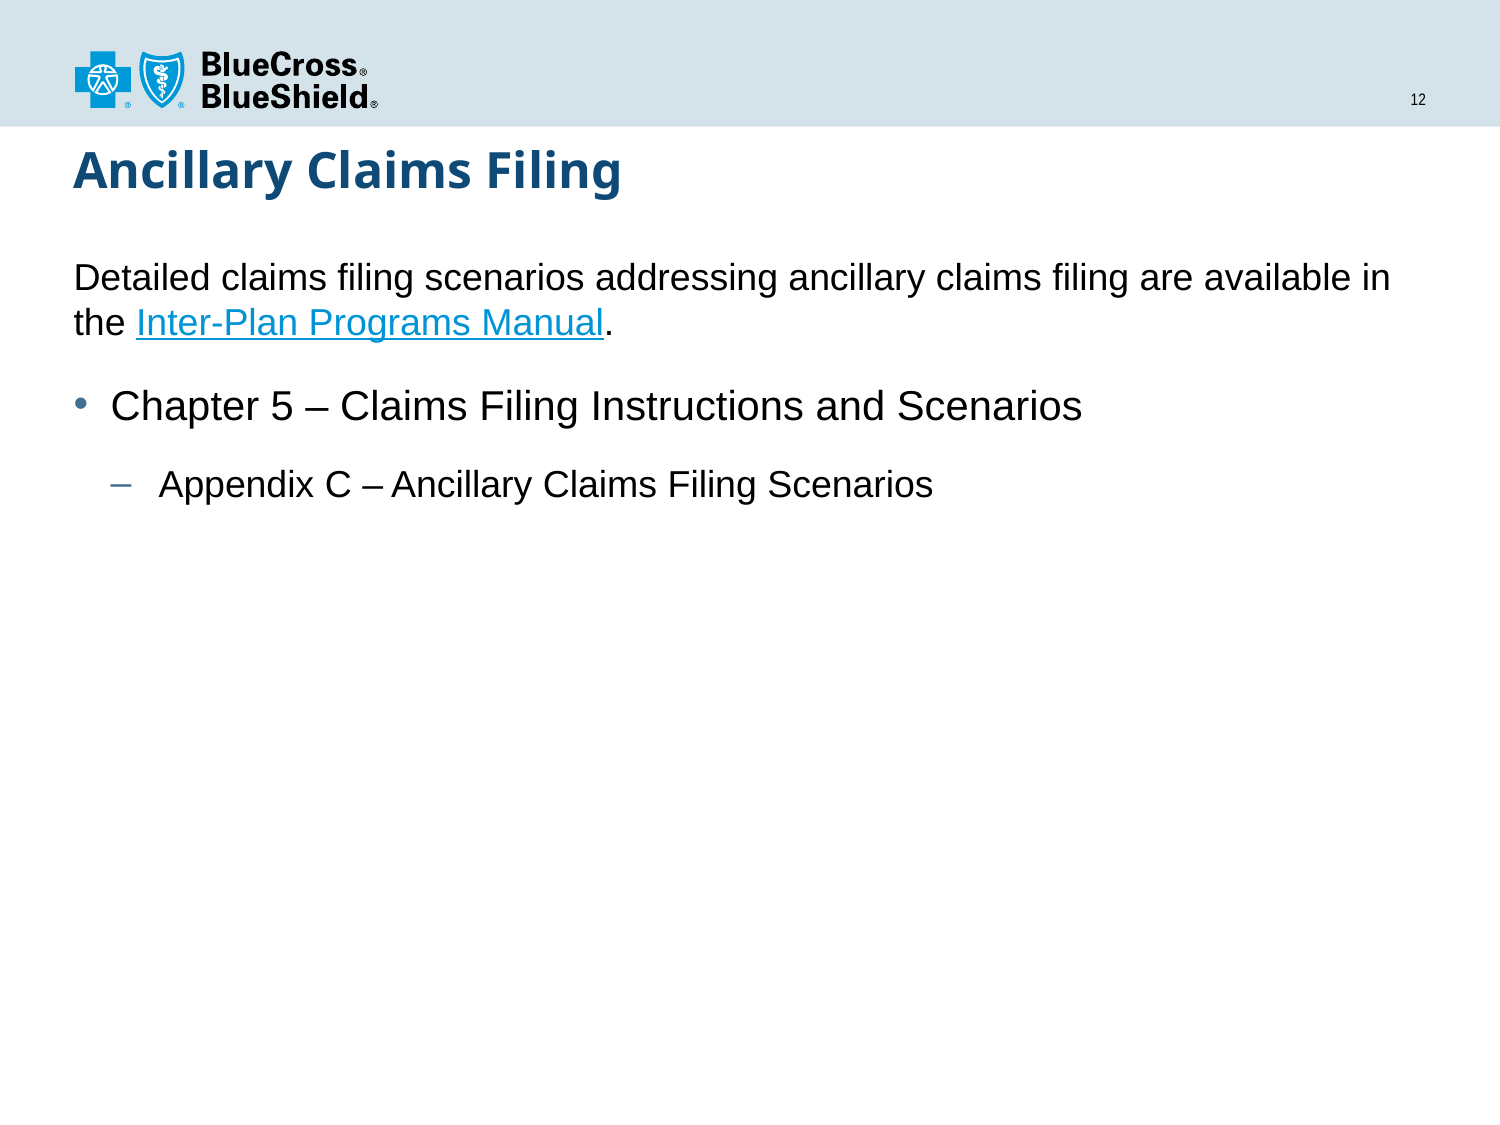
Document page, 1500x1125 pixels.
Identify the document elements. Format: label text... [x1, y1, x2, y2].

title Ancillary Claims Filing [73, 135, 1424, 248]
list Detailed claims filing scenarios addressing ancillary claims filing are available in the Inter-Plan Programs Manual. Chapter 5 – Claims Filing Instructions and Scenarios Appendix C – Ancillary Claims Filing Scenarios [73, 248, 1424, 888]
picture [124, 101, 131, 109]
picture [178, 101, 185, 109]
